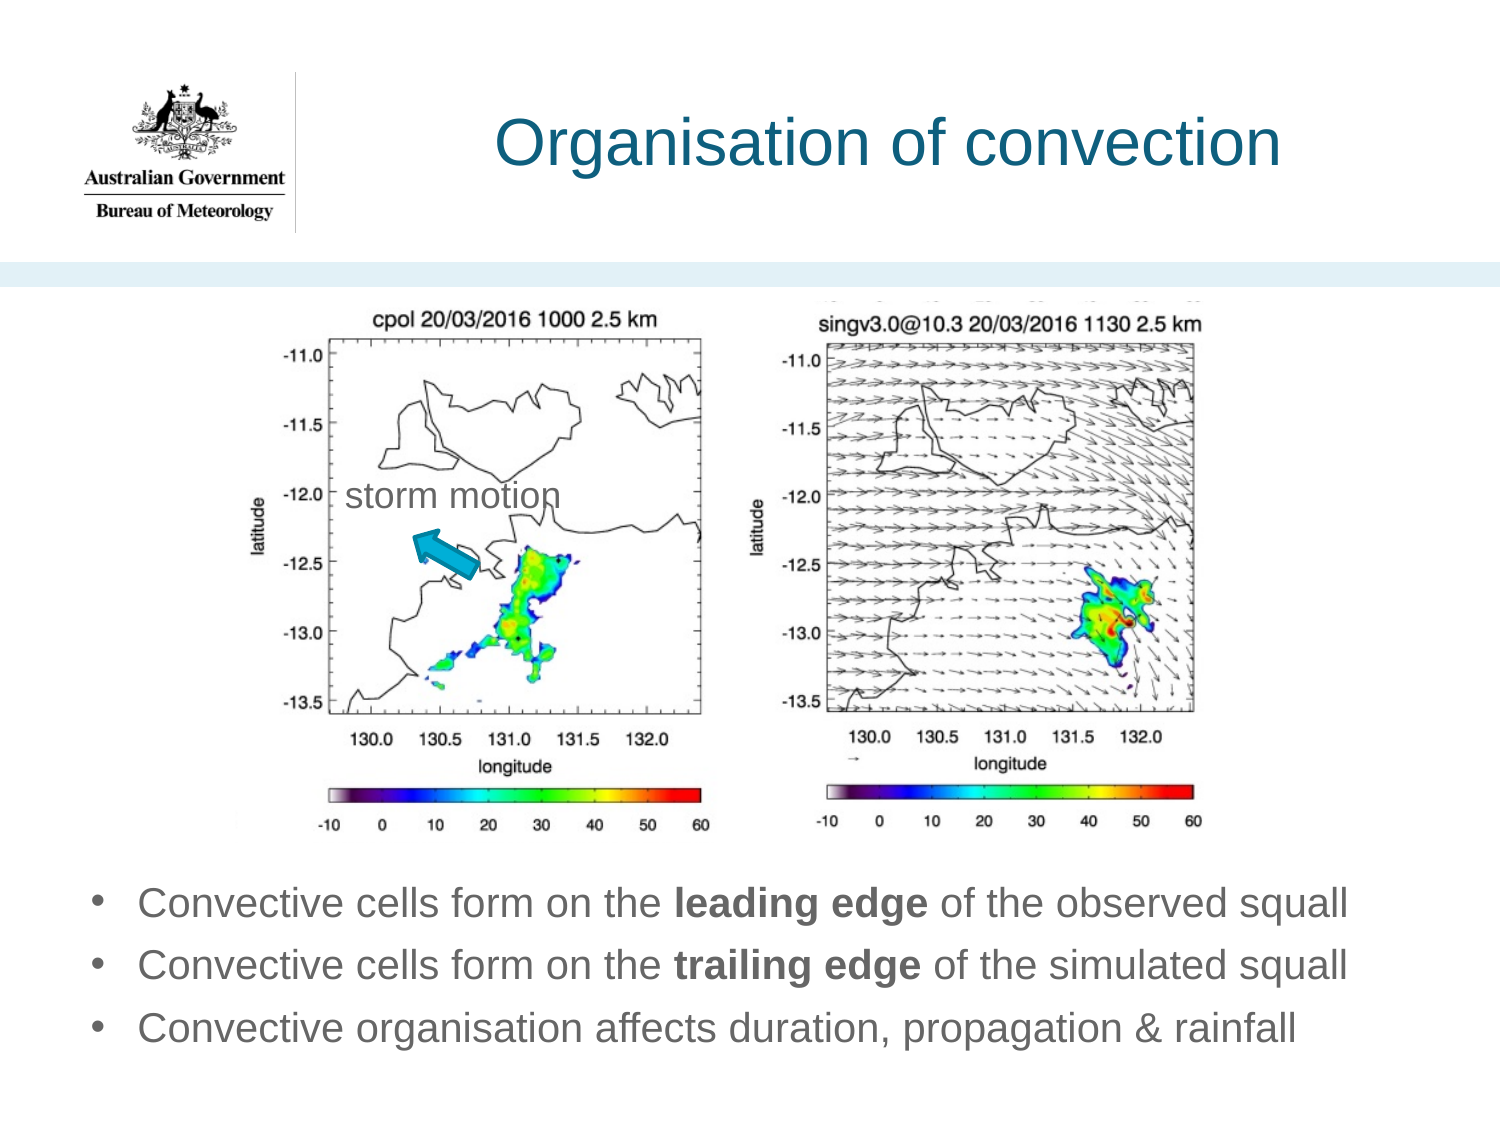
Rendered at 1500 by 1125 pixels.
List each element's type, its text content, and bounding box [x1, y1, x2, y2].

picture [75, 72, 296, 233]
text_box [235, 300, 731, 843]
text_box Convective cells form on the leading edge of the observed squall Convective cells form on the trailing edge of the simulated squall Convective organisation affects duration, propagation & rainfall [75, 868, 1479, 1058]
picture [731, 300, 1212, 843]
title Organisation of convection [315, 45, 1463, 233]
picture [0, 262, 1500, 287]
